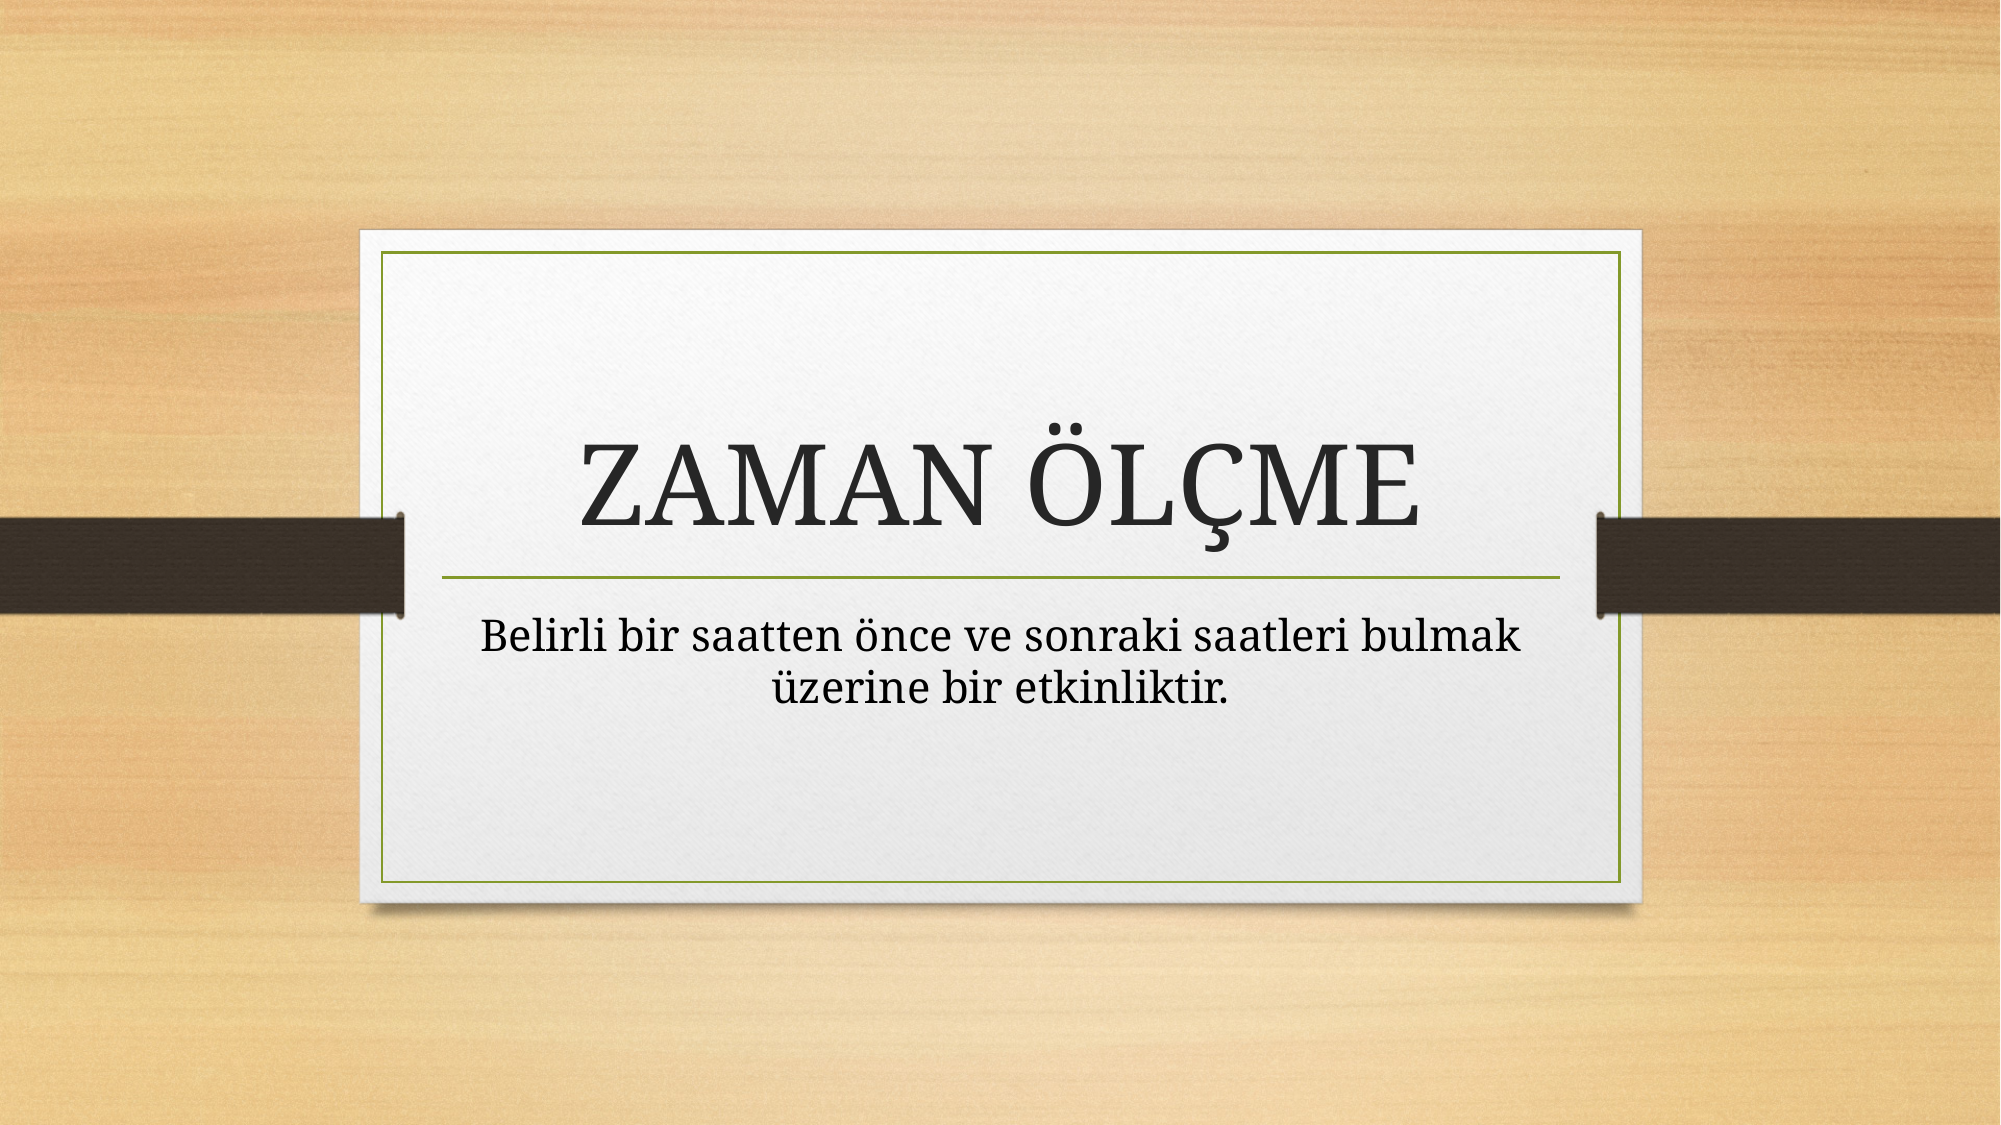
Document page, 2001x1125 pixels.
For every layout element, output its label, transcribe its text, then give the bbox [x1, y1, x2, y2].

title ZAMAN ÖLÇME [441, 306, 1560, 556]
picture [0, 0, 2001, 1125]
subtitle Belirli bir saatten önce ve sonraki saatleri bulmak üzerine bir etkinliktir. [441, 600, 1560, 817]
